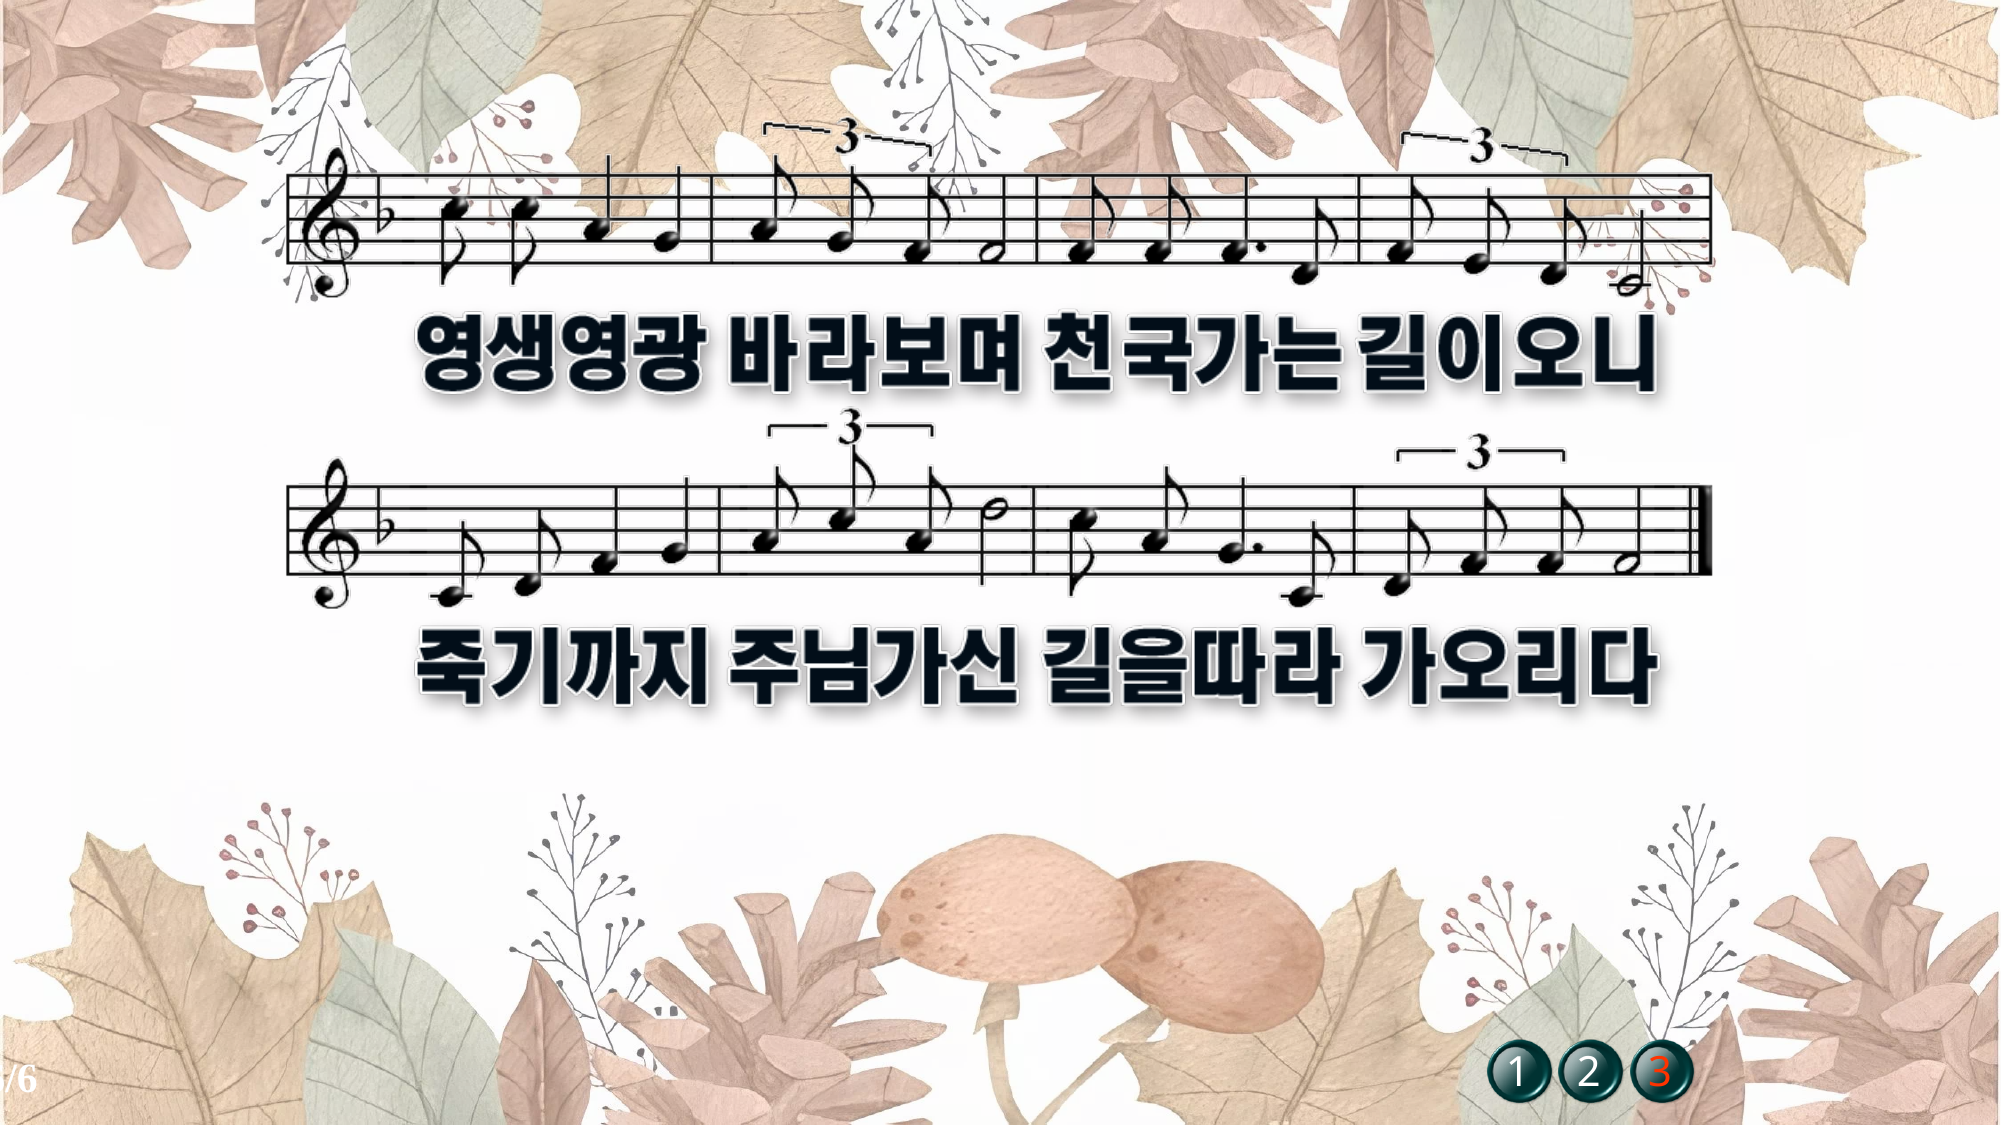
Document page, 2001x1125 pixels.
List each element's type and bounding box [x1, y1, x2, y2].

text_box [1627, 1035, 1697, 1106]
text_box [1484, 1035, 1555, 1106]
picture [0, 0, 2001, 1125]
text_box [1555, 1035, 1626, 1106]
